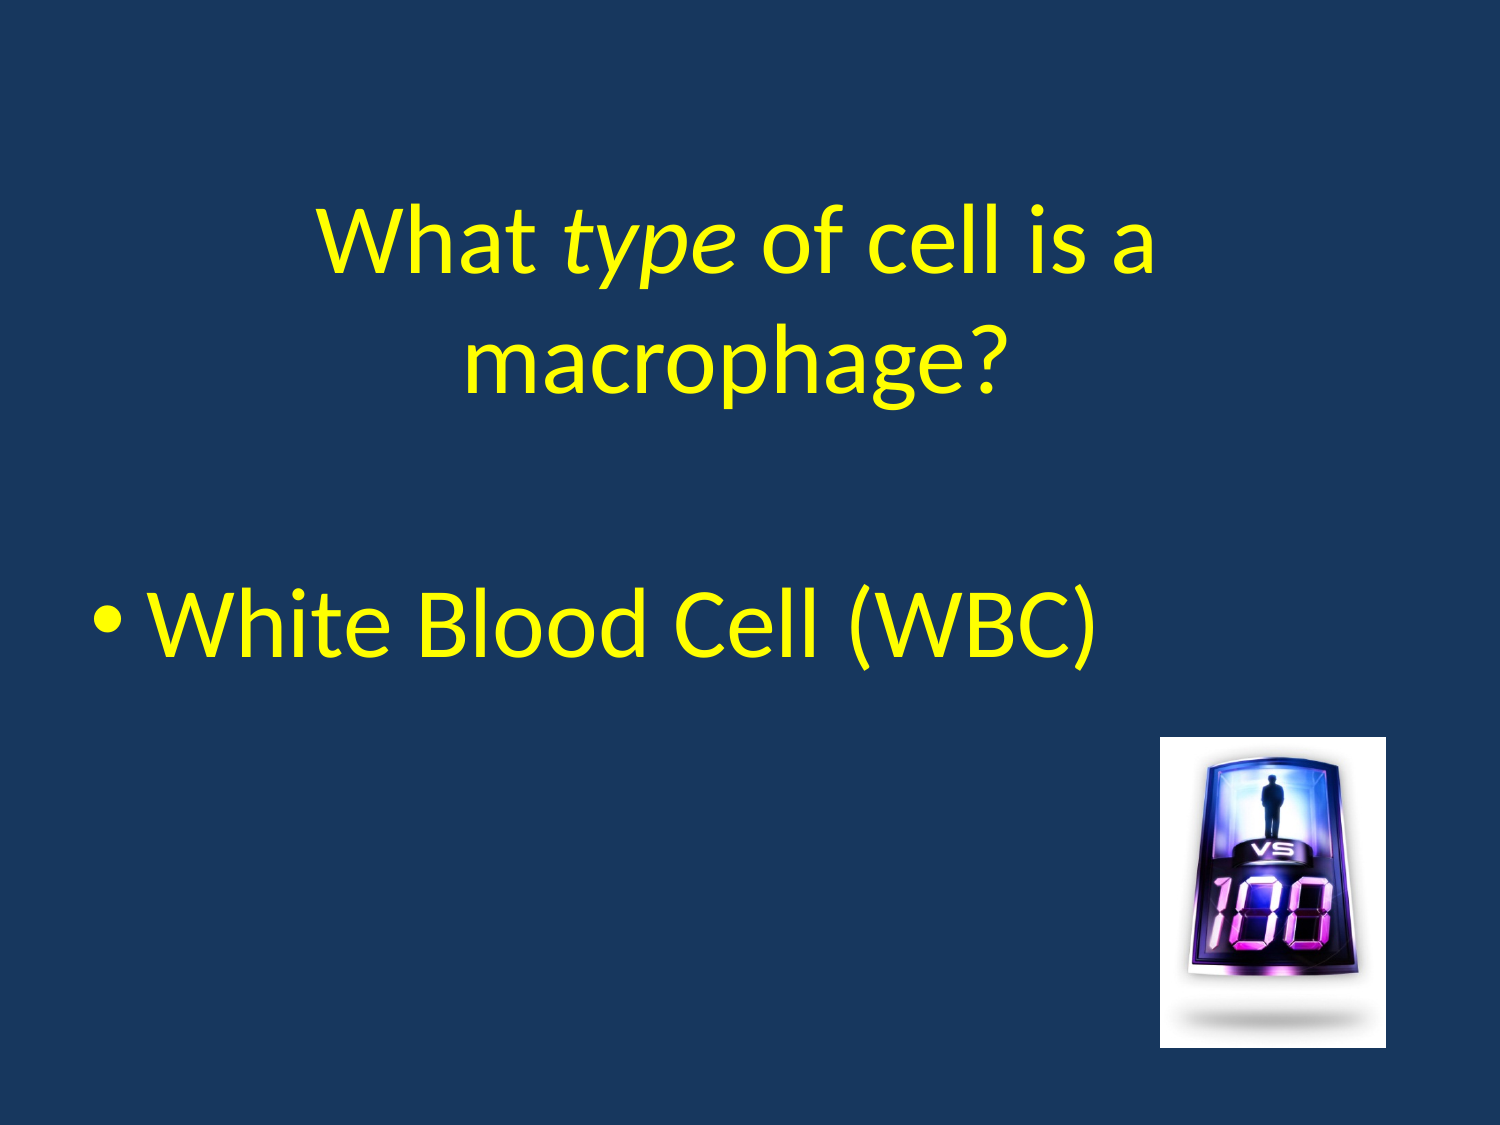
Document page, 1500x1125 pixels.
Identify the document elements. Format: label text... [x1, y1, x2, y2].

list White Blood Cell (WBC) [75, 549, 1425, 725]
picture [1160, 737, 1386, 1049]
title What type of cell is a macrophage? [62, 200, 1413, 388]
